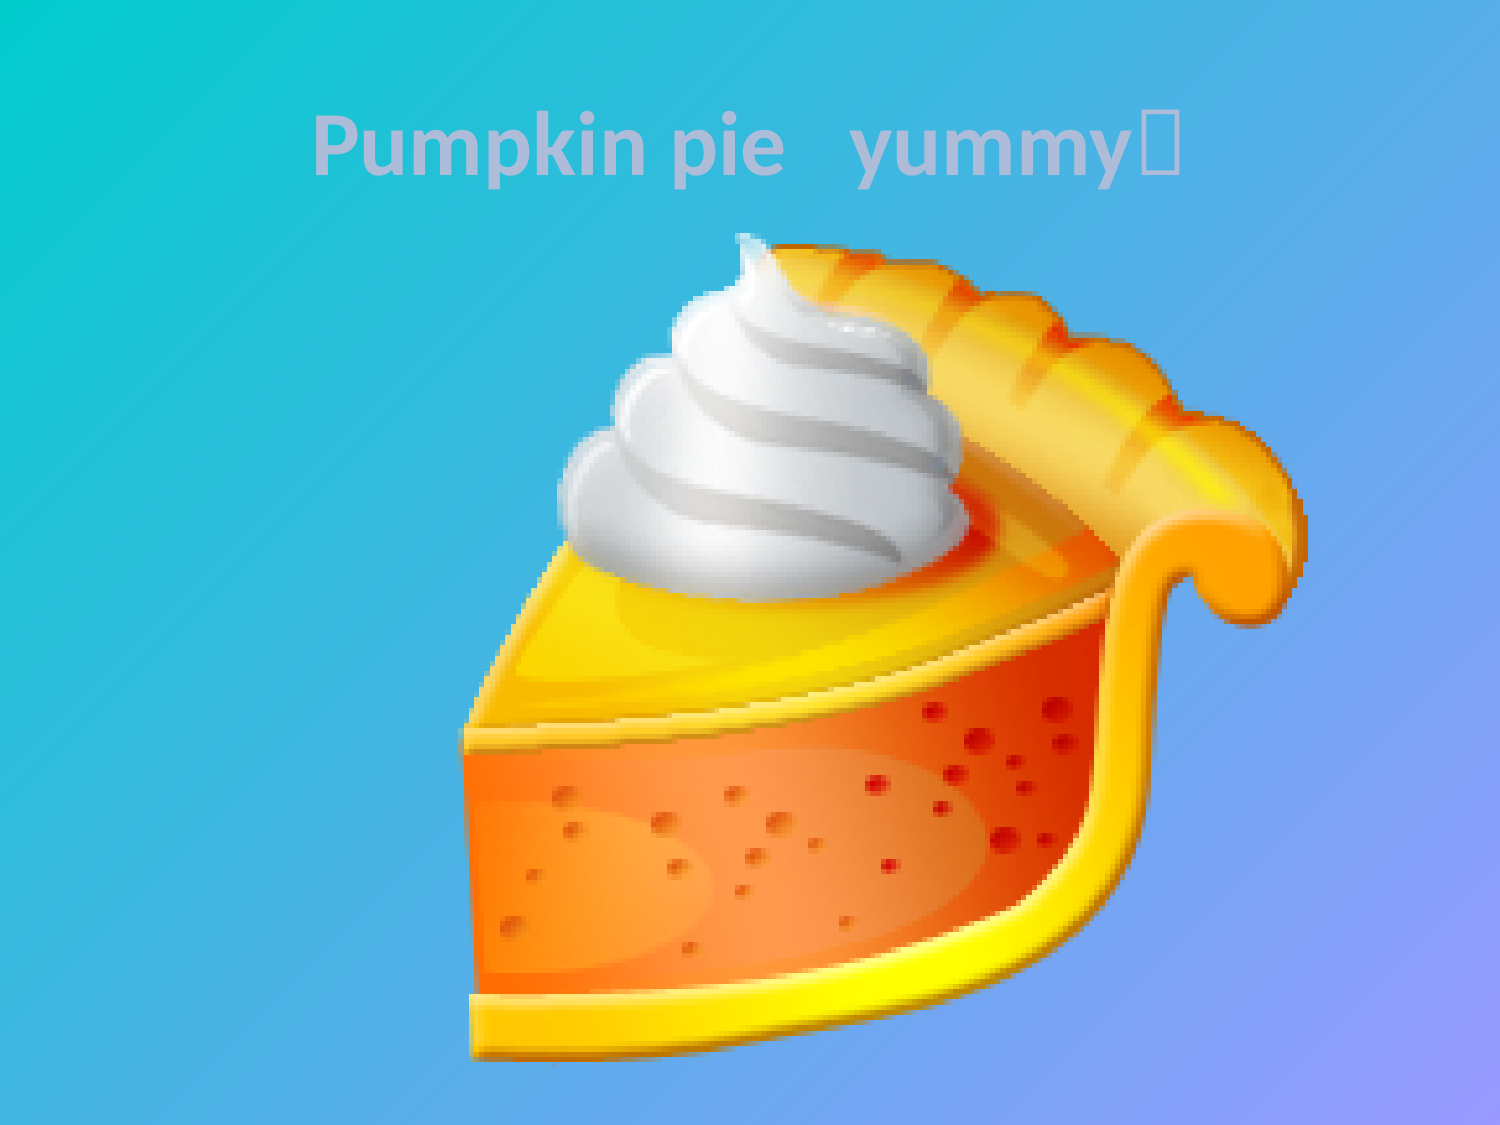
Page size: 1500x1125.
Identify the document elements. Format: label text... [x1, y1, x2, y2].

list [412, 187, 1351, 1125]
title Pumpkin pie yummy [75, 45, 1425, 233]
